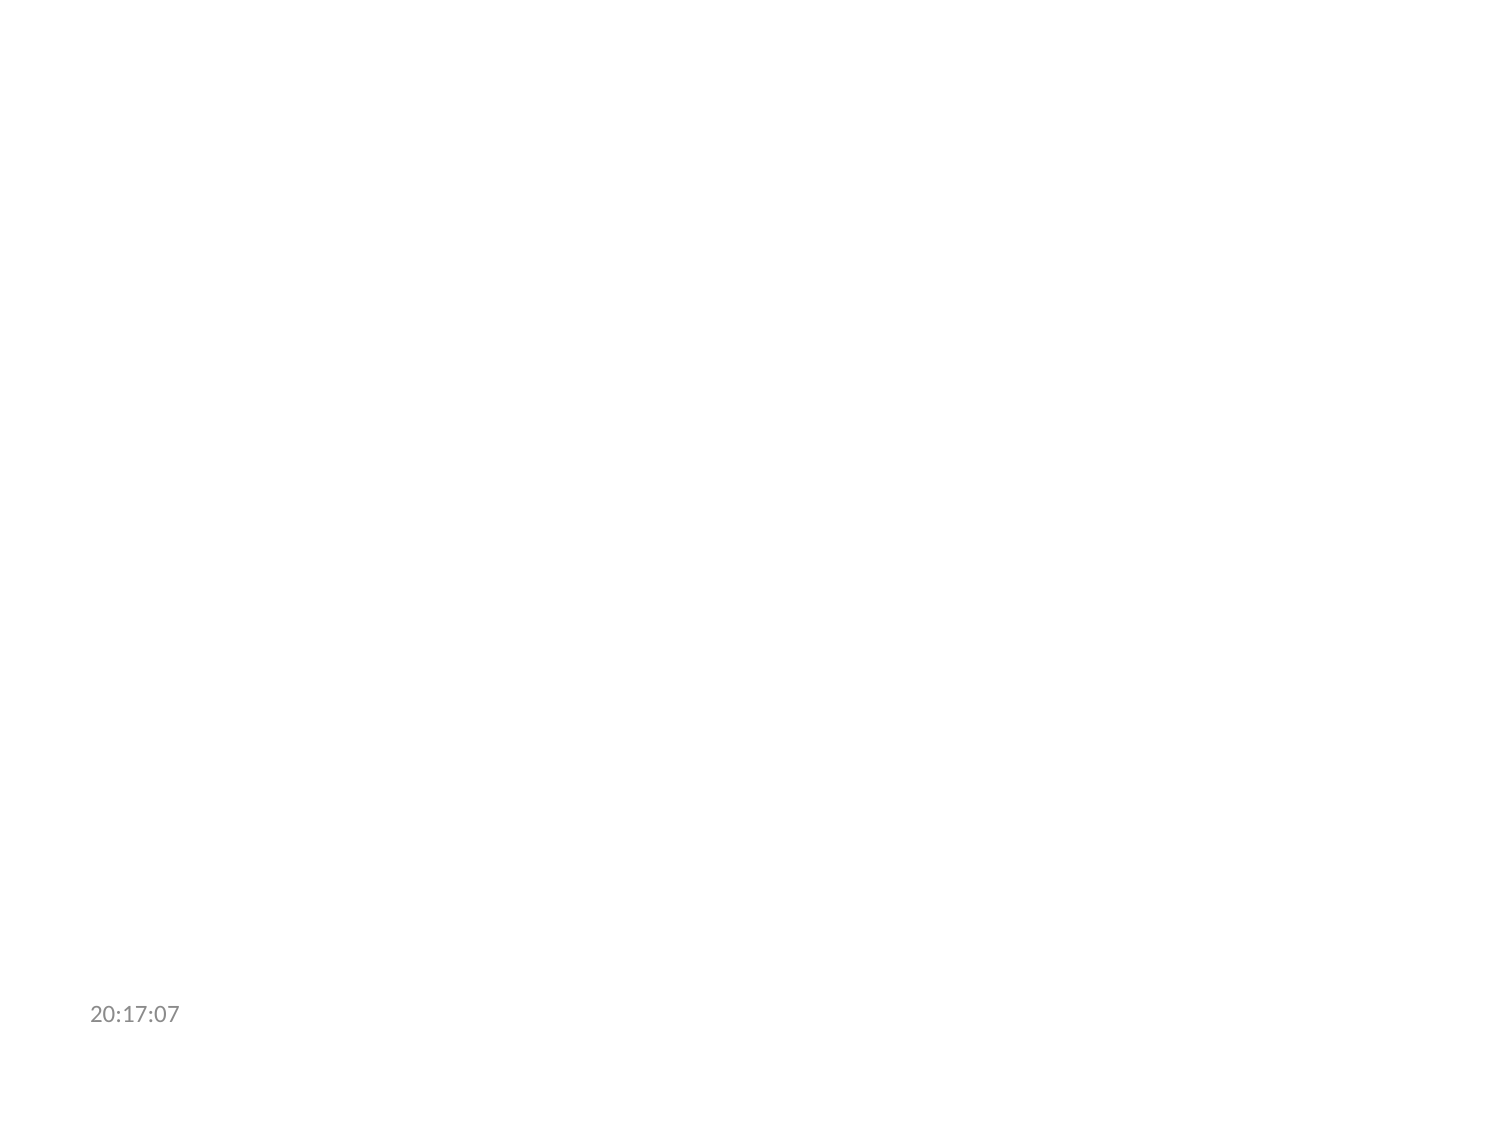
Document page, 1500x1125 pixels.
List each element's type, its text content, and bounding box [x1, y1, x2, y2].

text_box 15:35:09 [75, 982, 425, 1043]
